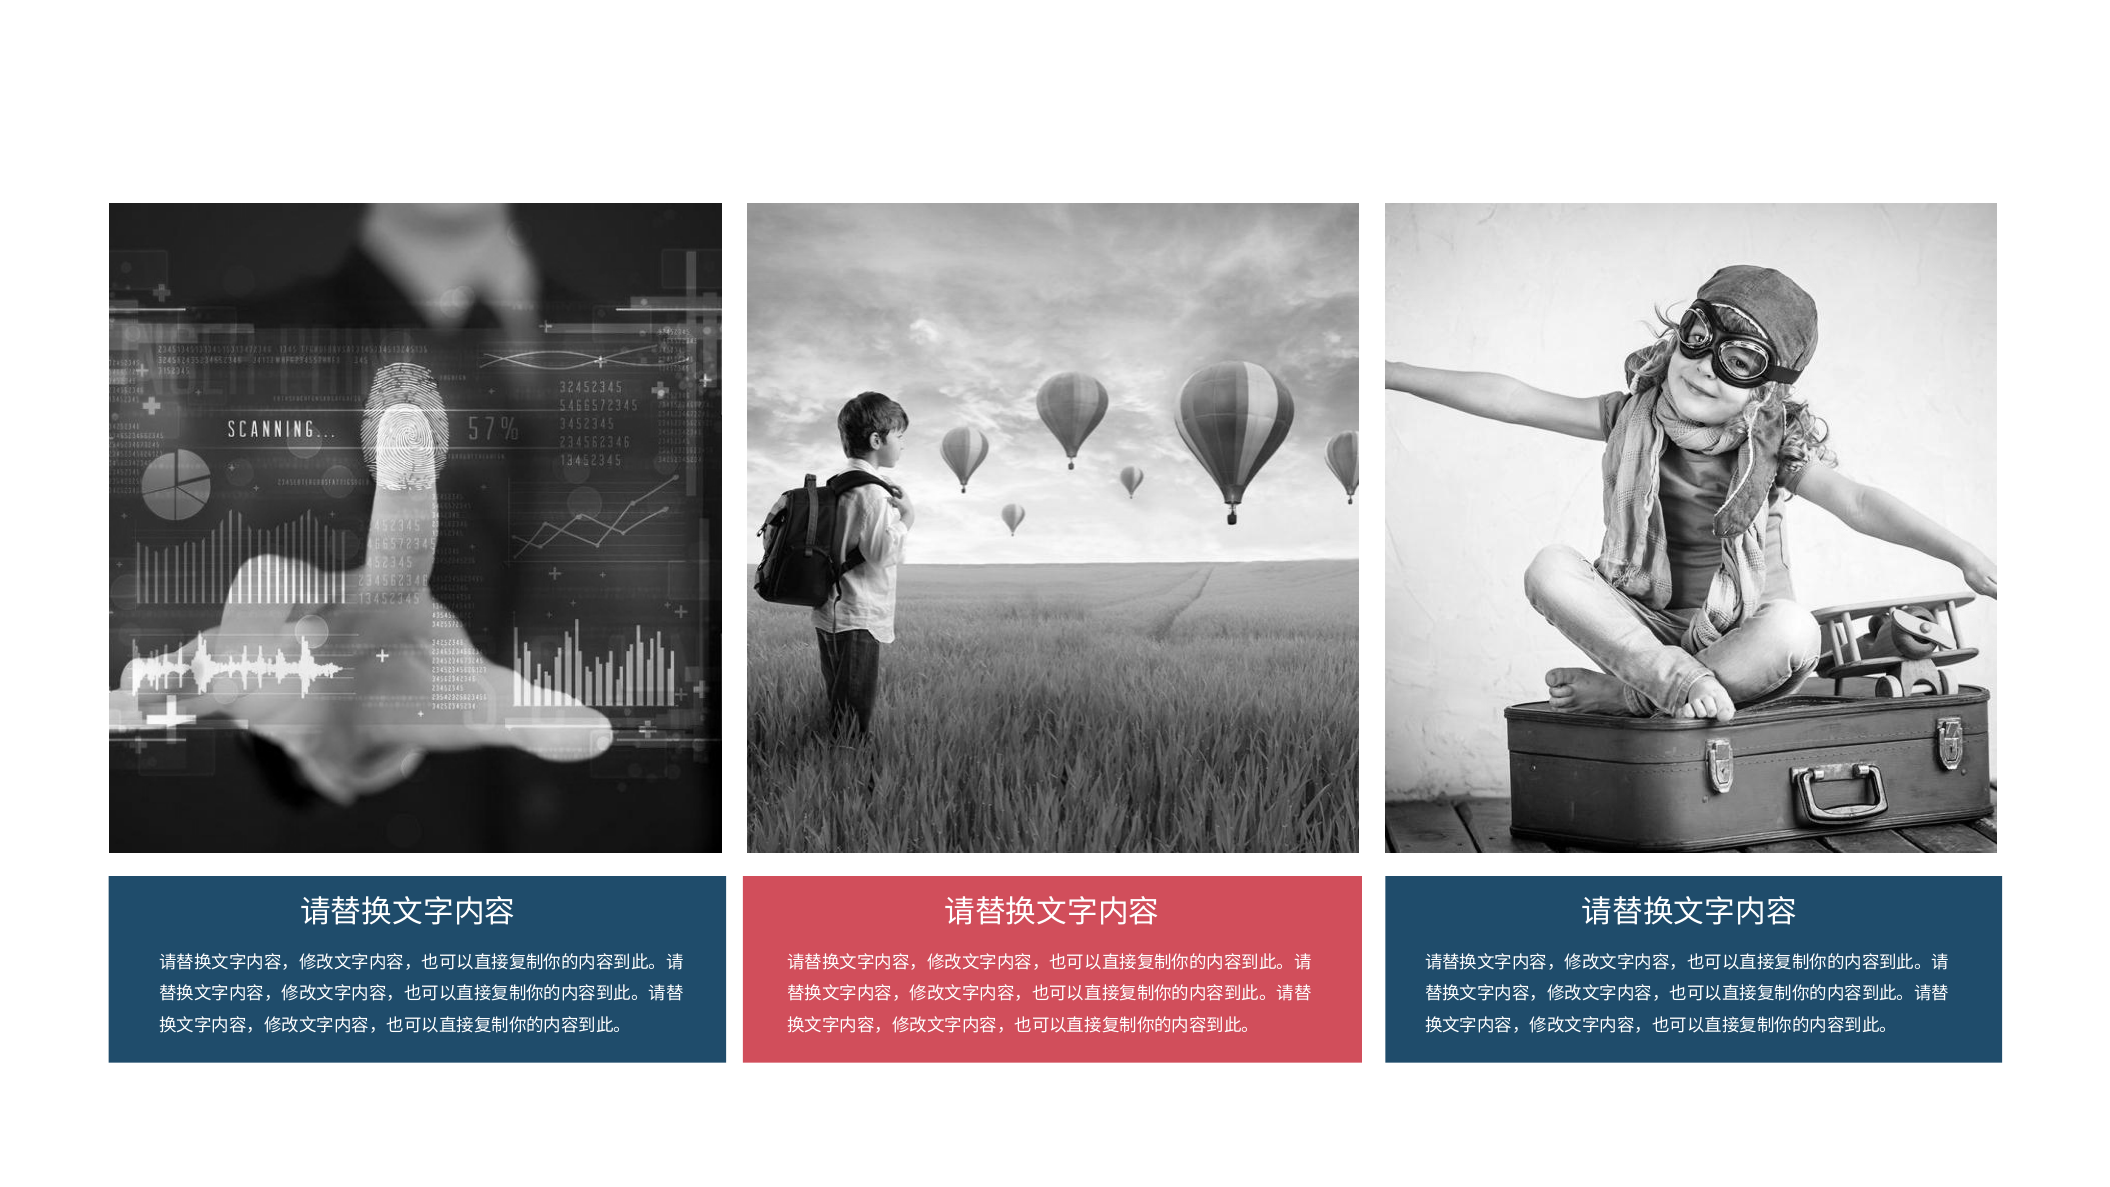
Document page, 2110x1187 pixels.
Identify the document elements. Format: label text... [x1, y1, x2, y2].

picture [747, 203, 1359, 854]
text_box [1385, 876, 2003, 1063]
text_box 请替换文字内容，修改文字内容，也可以直接复制你的内容到此。请替换文字内容，修改文字内容，也可以直接复制你的内容到此。请替换文字内容，修改文字内容，也可以直接复制你的内容到此。 [787, 940, 1321, 1035]
text_box 请替换文字内容，修改文字内容，也可以直接复制你的内容到此。请替换文字内容，修改文字内容，也可以直接复制你的内容到此。请替换文字内容，修改文字内容，也可以直接复制你的内容到此。 [159, 940, 691, 1035]
text_box 请替换文字内容 [235, 892, 580, 929]
text_box 请替换文字内容，修改文字内容，也可以直接复制你的内容到此。请替换文字内容，修改文字内容，也可以直接复制你的内容到此。请替换文字内容，修改文字内容，也可以直接复制你的内容到此。 [1424, 940, 1960, 1035]
text_box 请替换文字内容 [872, 892, 1232, 929]
text_box [742, 876, 1362, 1063]
text_box [108, 876, 727, 1063]
picture [1385, 203, 1997, 854]
text_box 请替换文字内容 [1512, 892, 1867, 929]
picture [109, 203, 722, 854]
